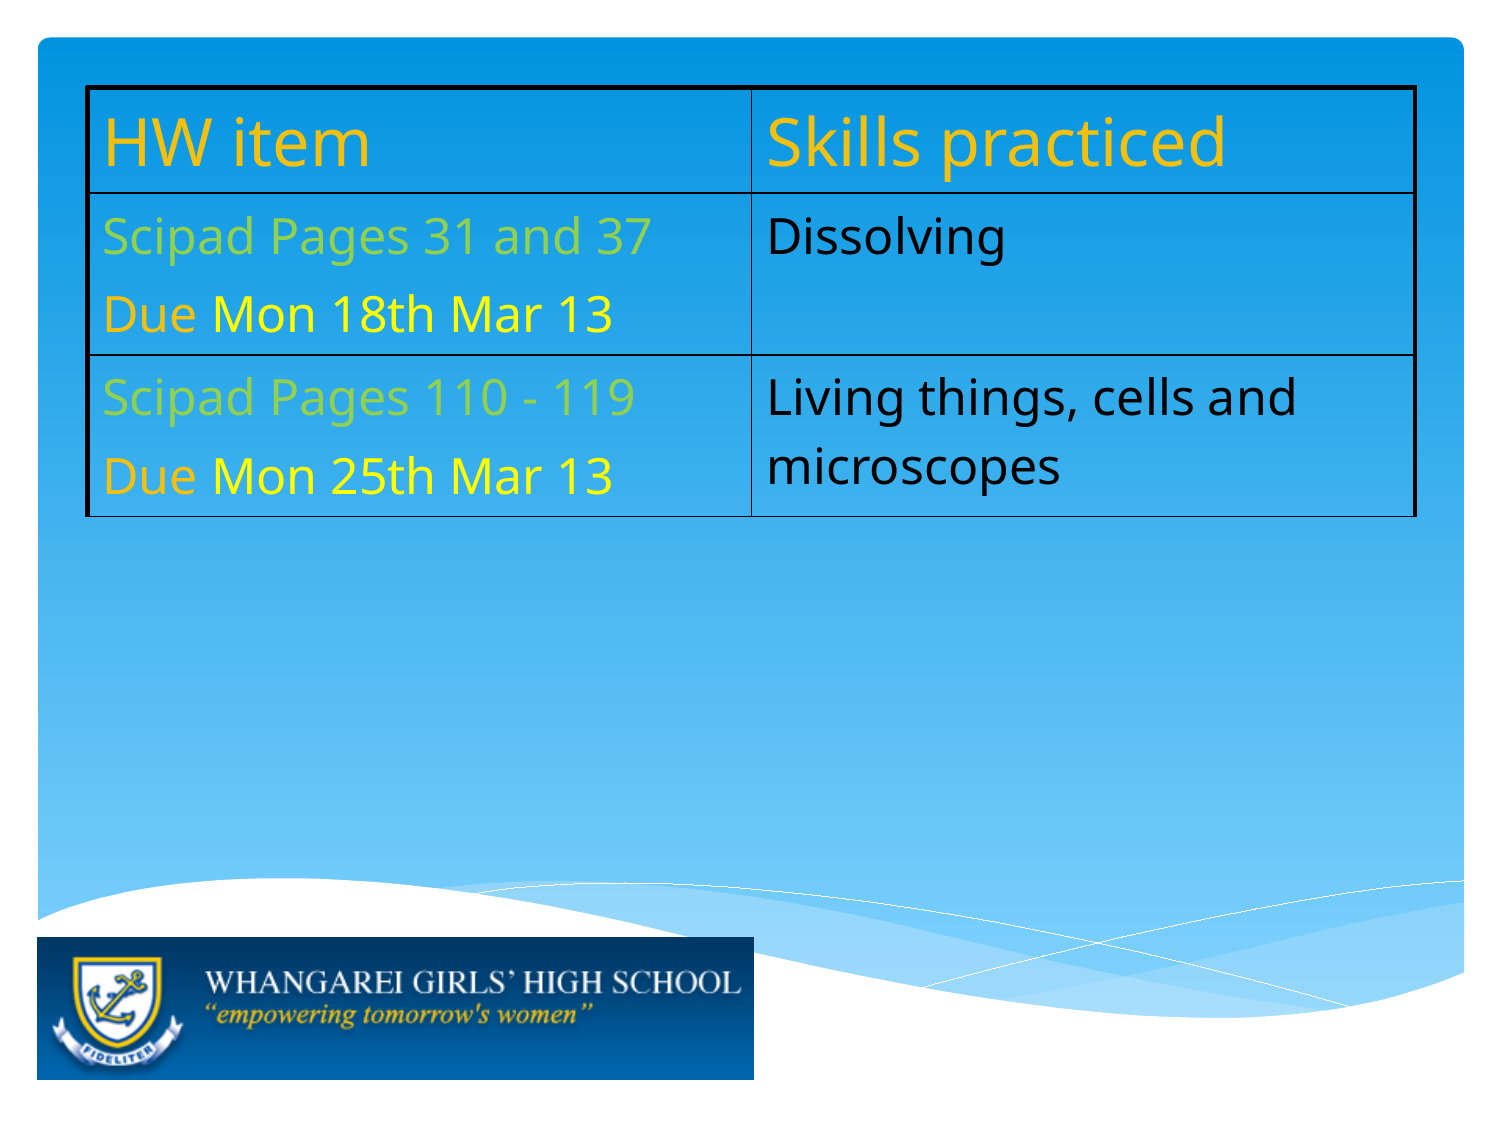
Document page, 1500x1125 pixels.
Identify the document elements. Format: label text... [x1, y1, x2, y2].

table_cell Scipad Pages 31 and 37 Due Mon 18th Mar 13 [90, 194, 751, 354]
picture [37, 937, 754, 1080]
table_cell Dissolving [752, 194, 1413, 354]
table_header Skills practiced [752, 90, 1413, 192]
table_cell Living things, cells and microscopes [752, 356, 1413, 516]
table_header HW item [90, 90, 751, 192]
table_cell Scipad Pages 110 - 119 Due Mon 25th Mar 13 [90, 356, 751, 516]
